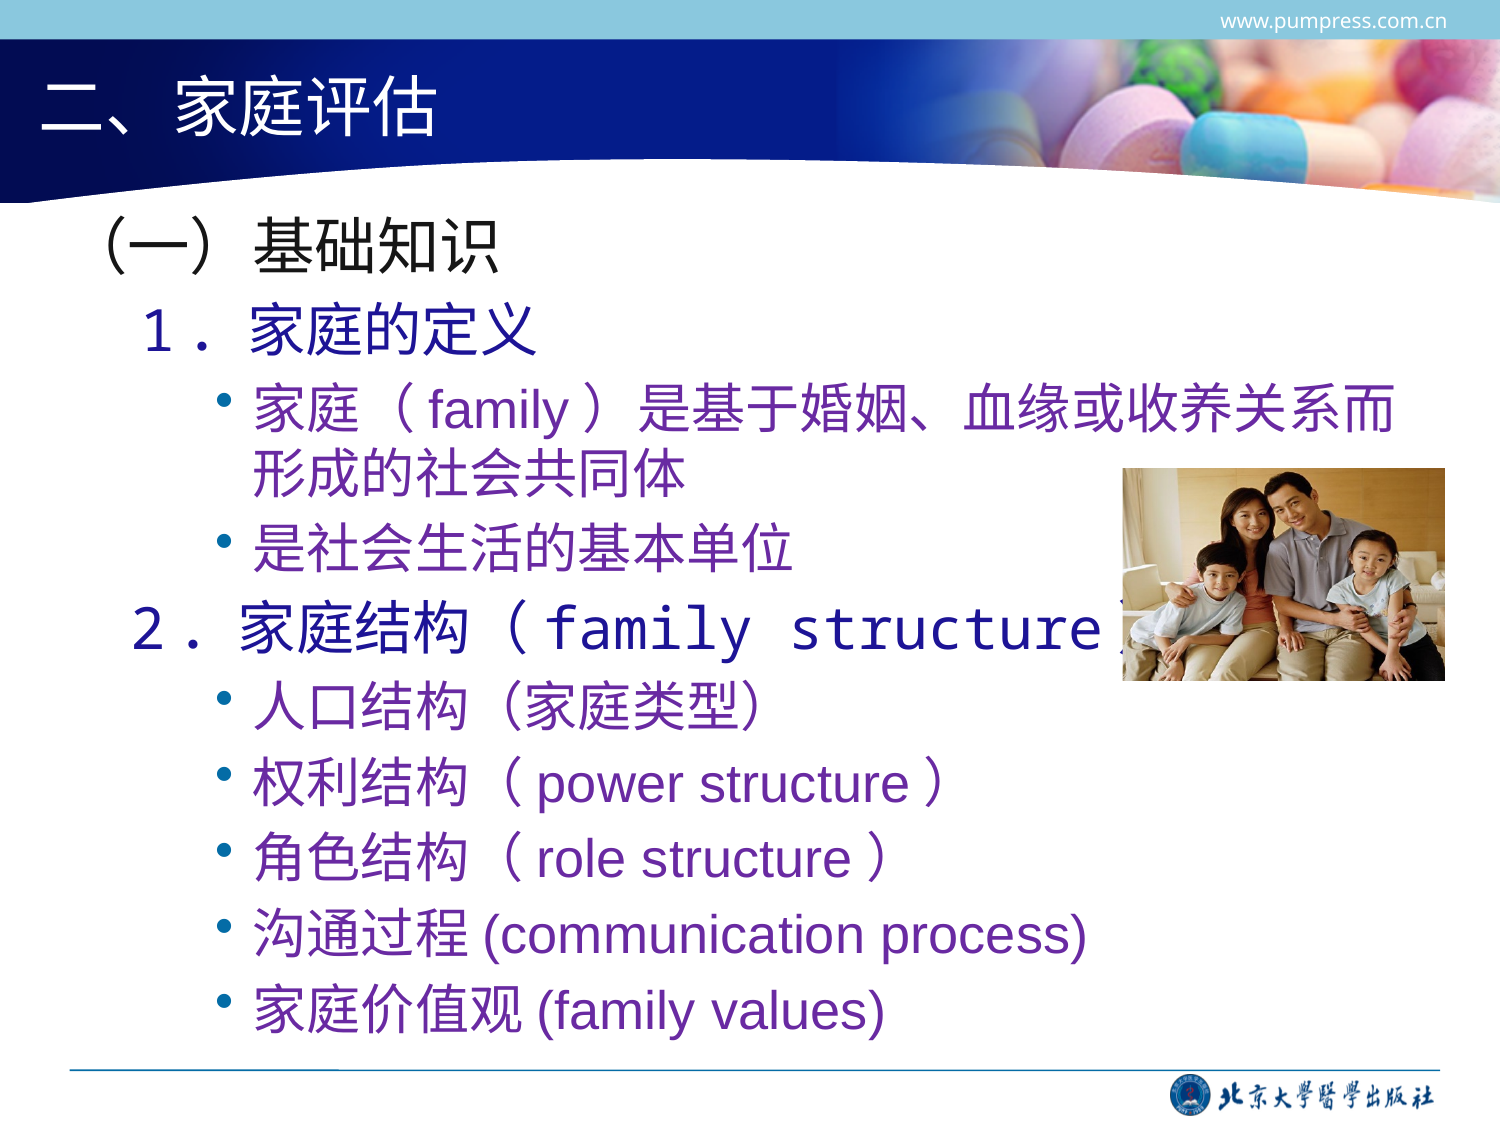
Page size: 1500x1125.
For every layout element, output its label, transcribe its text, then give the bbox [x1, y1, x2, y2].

picture [1170, 1074, 1436, 1118]
picture [0, 40, 1500, 203]
title 二、家庭评估 [23, 58, 1349, 152]
list （一）基础知识 1．家庭的定义 家庭（family）是基于婚姻、血缘或收养关系而形成的社会共同体 是社会生活的基本单位 2．家庭结构（family structure） 人口结构（家庭类型） 权利结构（power structure） 角色结构（role structure） 沟通过程(communication process) 家庭价值观(family values) [49, 198, 1463, 1026]
slide_number www.pumpress.com.cn [1024, 0, 1463, 38]
picture [1122, 467, 1446, 681]
